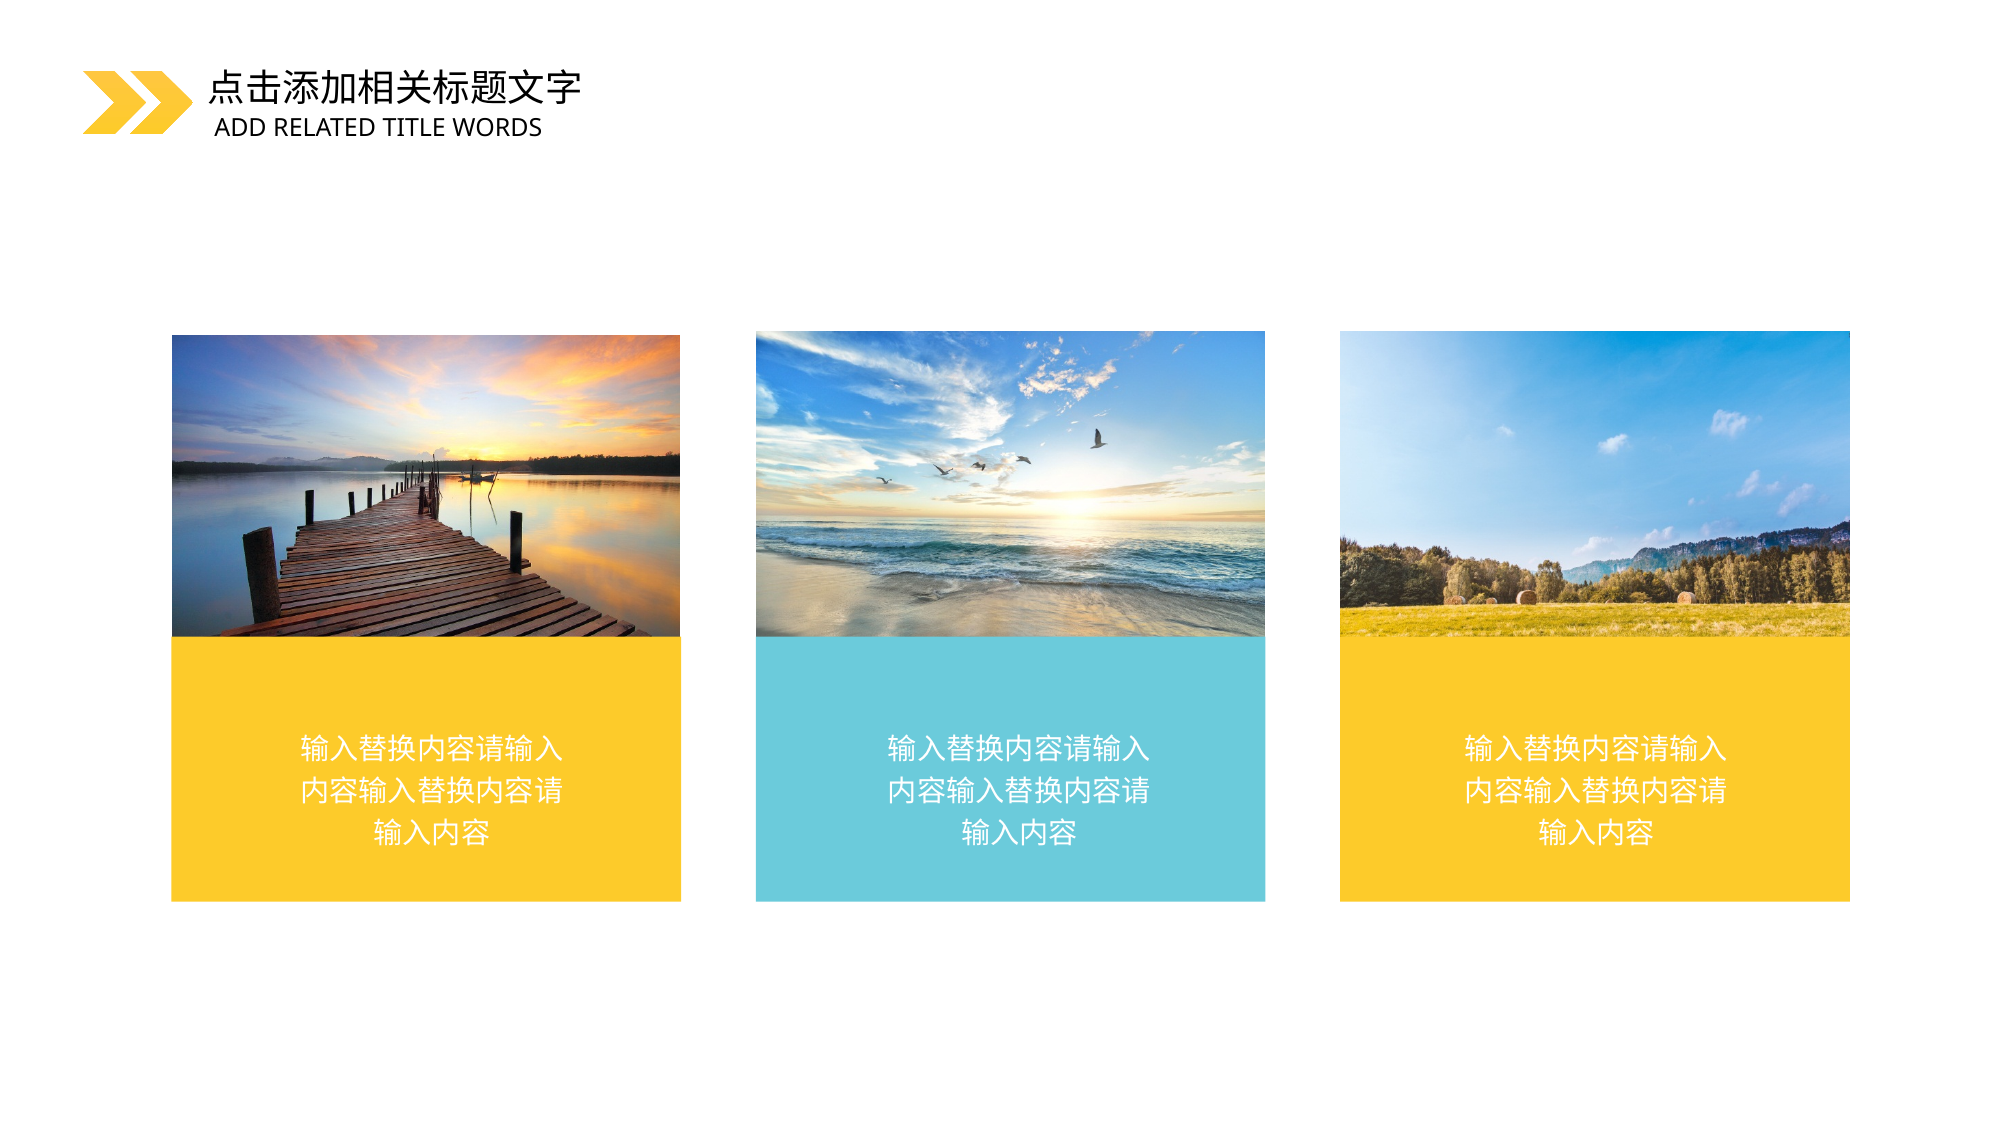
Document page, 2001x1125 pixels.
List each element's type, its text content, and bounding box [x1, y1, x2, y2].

picture [756, 331, 1265, 680]
text_box 输入替换内容请输入内容输入替换内容请输入内容 [866, 716, 1173, 857]
text_box [1339, 636, 1851, 903]
picture [1340, 331, 1850, 691]
text_box 输入替换内容请输入内容输入替换内容请输入内容 [278, 716, 586, 857]
picture [172, 335, 680, 684]
text_box [755, 636, 1267, 903]
text_box 输入替换内容请输入内容输入替换内容请输入内容 [1443, 716, 1750, 857]
text_box [170, 636, 682, 903]
